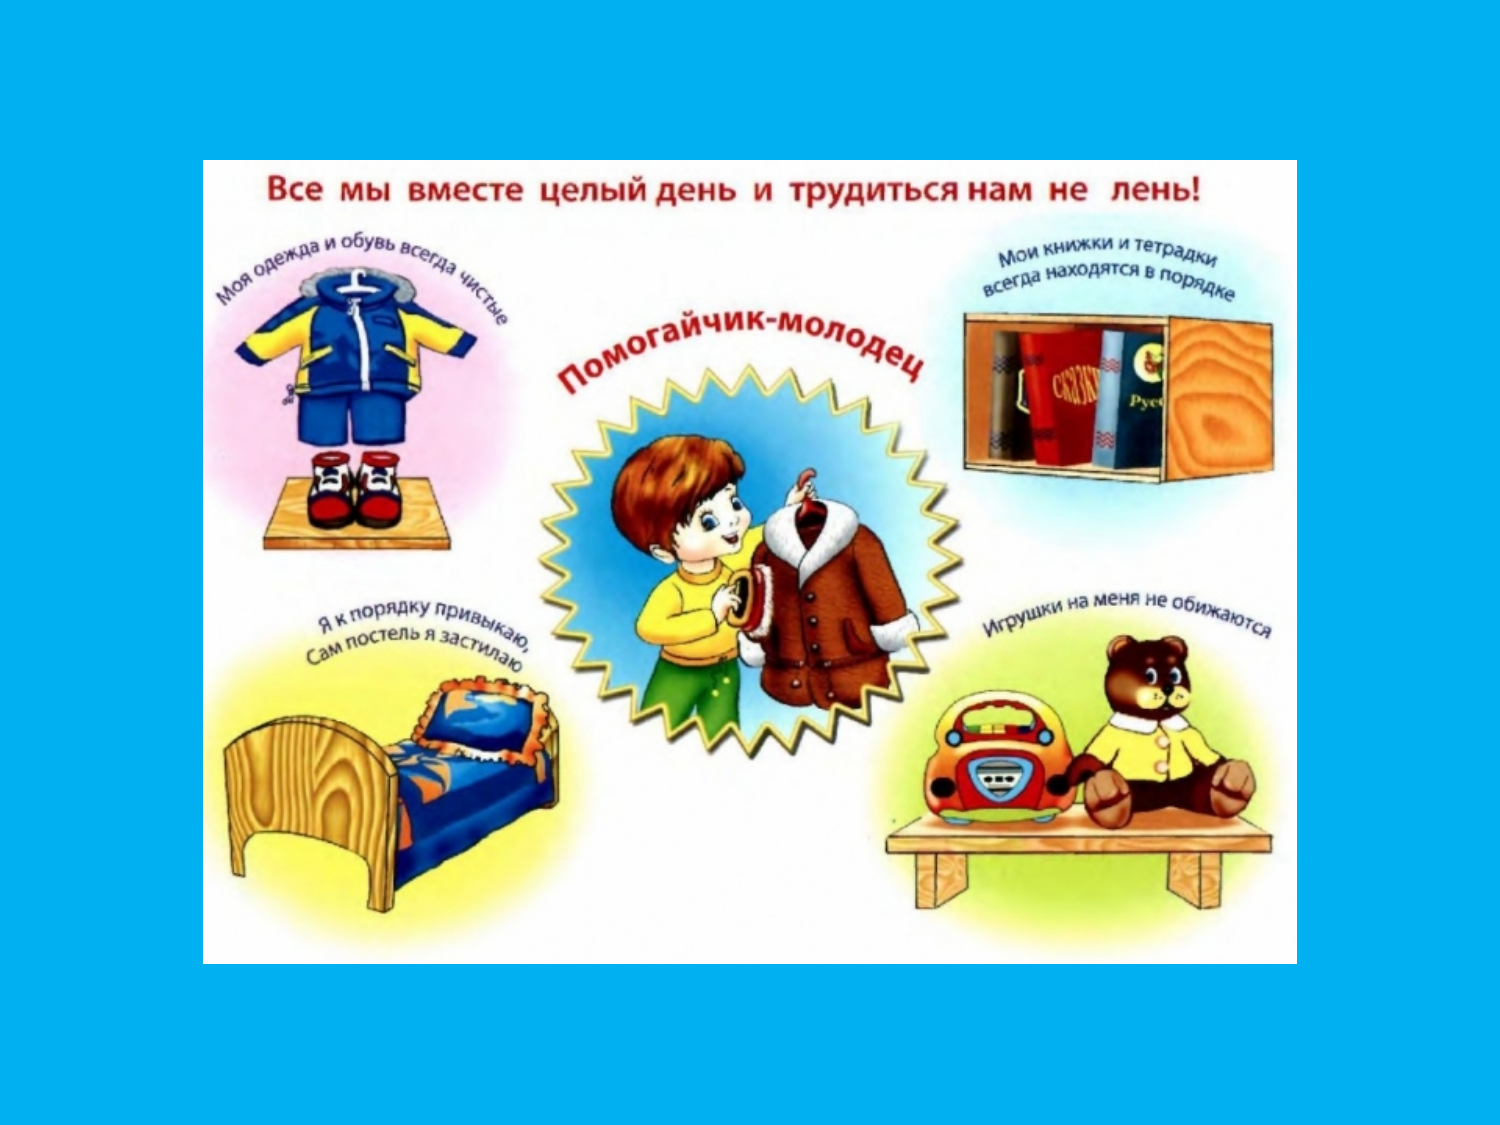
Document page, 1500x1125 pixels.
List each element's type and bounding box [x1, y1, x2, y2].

picture [204, 161, 1296, 963]
